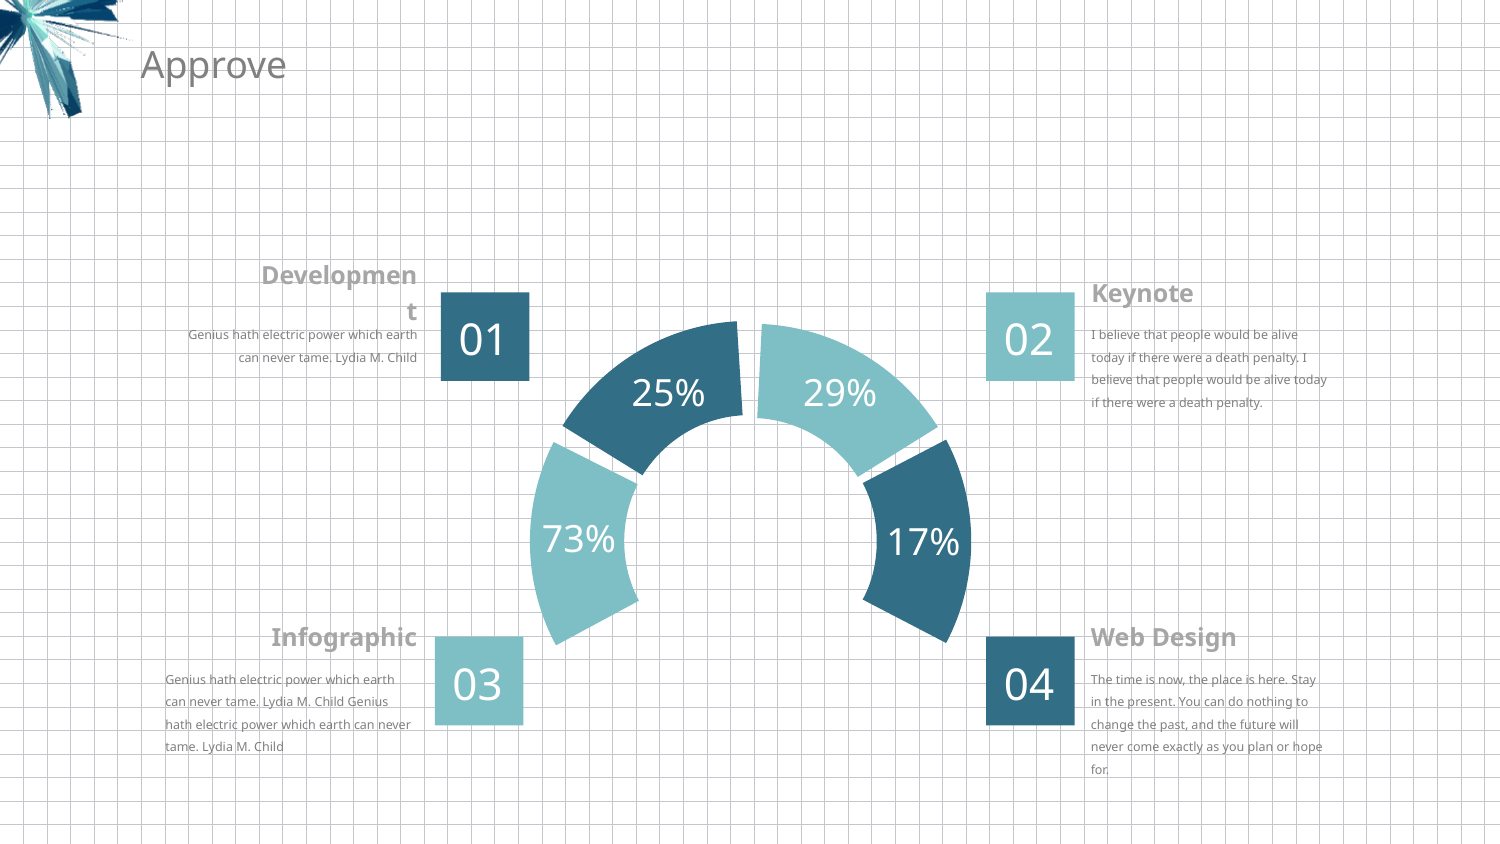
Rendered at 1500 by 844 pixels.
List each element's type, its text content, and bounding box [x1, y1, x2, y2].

text_box [562, 321, 743, 476]
text_box 17% [874, 525, 973, 563]
text_box Infographic [257, 612, 418, 655]
text_box [439, 290, 532, 383]
text_box [862, 563, 971, 643]
picture [0, 0, 135, 119]
text_box 01 [447, 303, 520, 363]
text_box [862, 439, 971, 525]
text_box 03 [441, 647, 514, 708]
text_box 29% [790, 376, 890, 414]
text_box [530, 560, 639, 646]
text_box Development [257, 268, 418, 310]
text_box Web Design [1090, 612, 1255, 655]
text_box 04 [993, 647, 1065, 708]
text_box [984, 290, 1077, 383]
text_box [433, 635, 526, 727]
text_box 02 [993, 303, 1065, 363]
text_box Approve [140, 32, 491, 95]
text_box 73% [529, 522, 629, 560]
text_box [757, 323, 938, 477]
text_box Keynote [1091, 268, 1255, 310]
text_box Genius hath electric power which earth can never tame. Lydia M. Child Genius hath electric power which earth can never tame. Lydia M. Child [165, 664, 418, 738]
text_box 25% [619, 376, 719, 414]
text_box [530, 441, 638, 522]
text_box [984, 635, 1077, 727]
text_box I believe that people would be alive today if there were a death penalty. I believe that people would be alive today if there were a death penalty. [1091, 319, 1331, 391]
text_box Genius hath electric power which earth can never tame. Lydia M. Child [165, 319, 418, 394]
text_box The time is now, the place is here. Stay in the present. You can do nothing to change the past, and the future will never come exactly as you plan or hope for. [1090, 664, 1330, 735]
